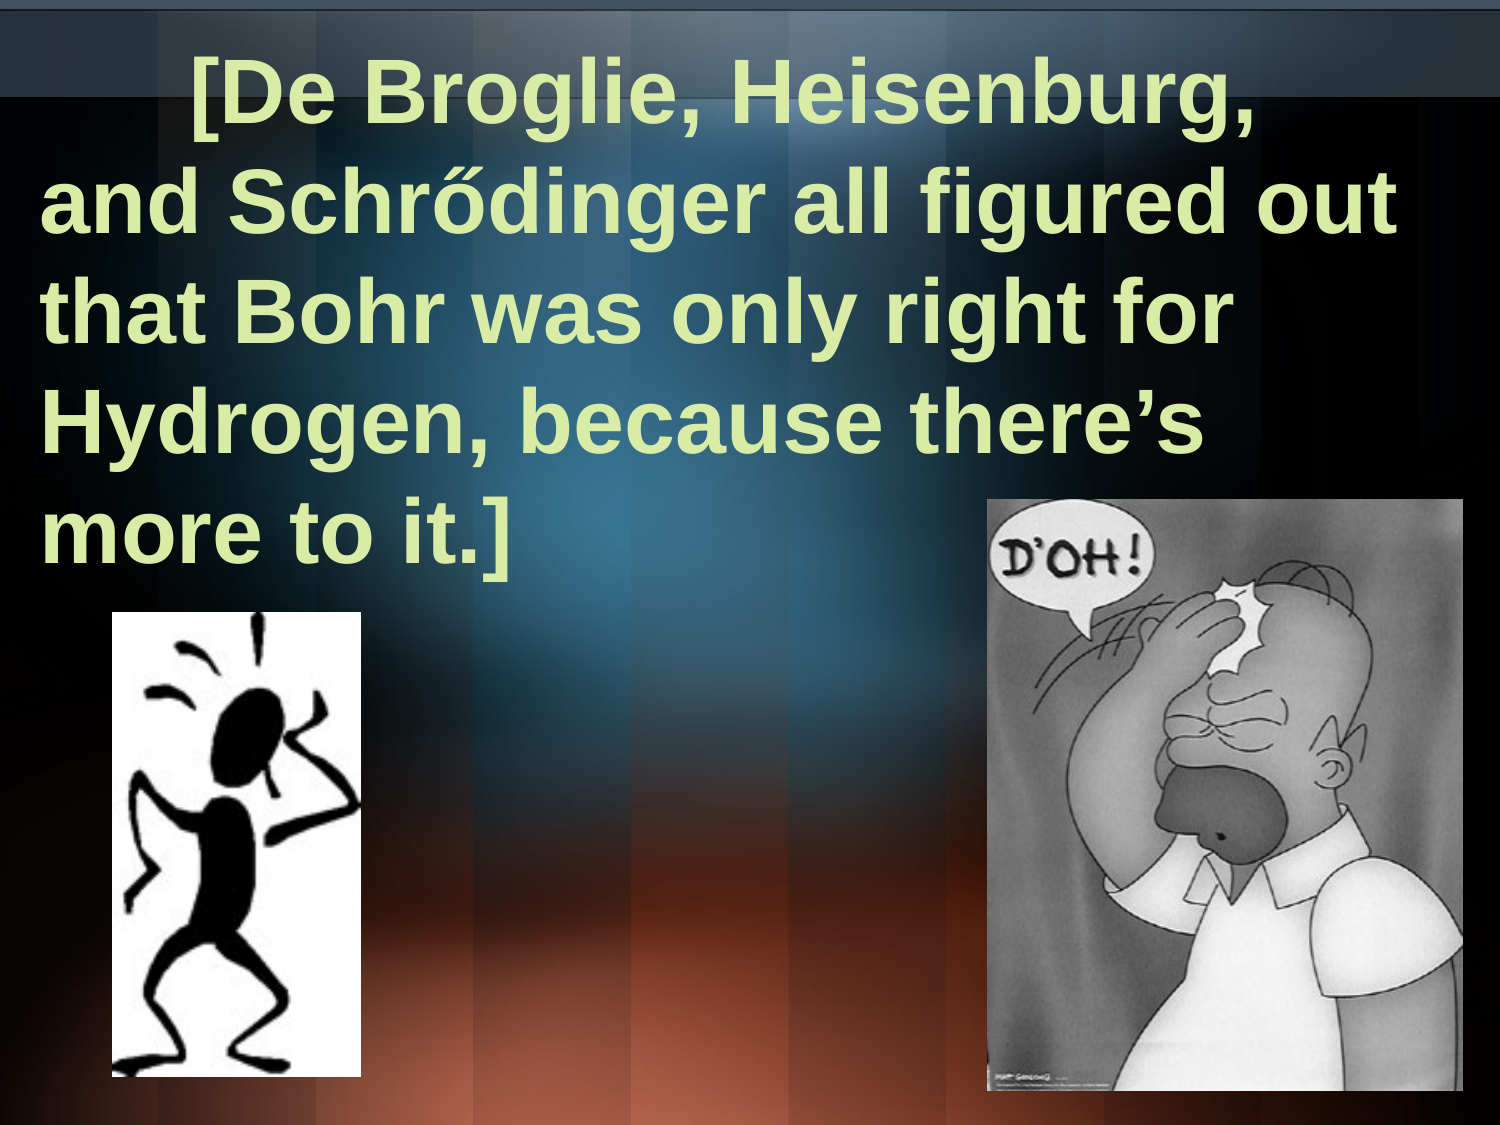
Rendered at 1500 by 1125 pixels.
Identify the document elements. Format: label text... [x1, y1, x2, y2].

picture [0, 0, 1500, 1125]
text_box [De Broglie, Heisenburg, and Schrődinger all figured out that Bohr was only right for Hydrogen, because there’s more to it.] [24, 24, 1463, 590]
